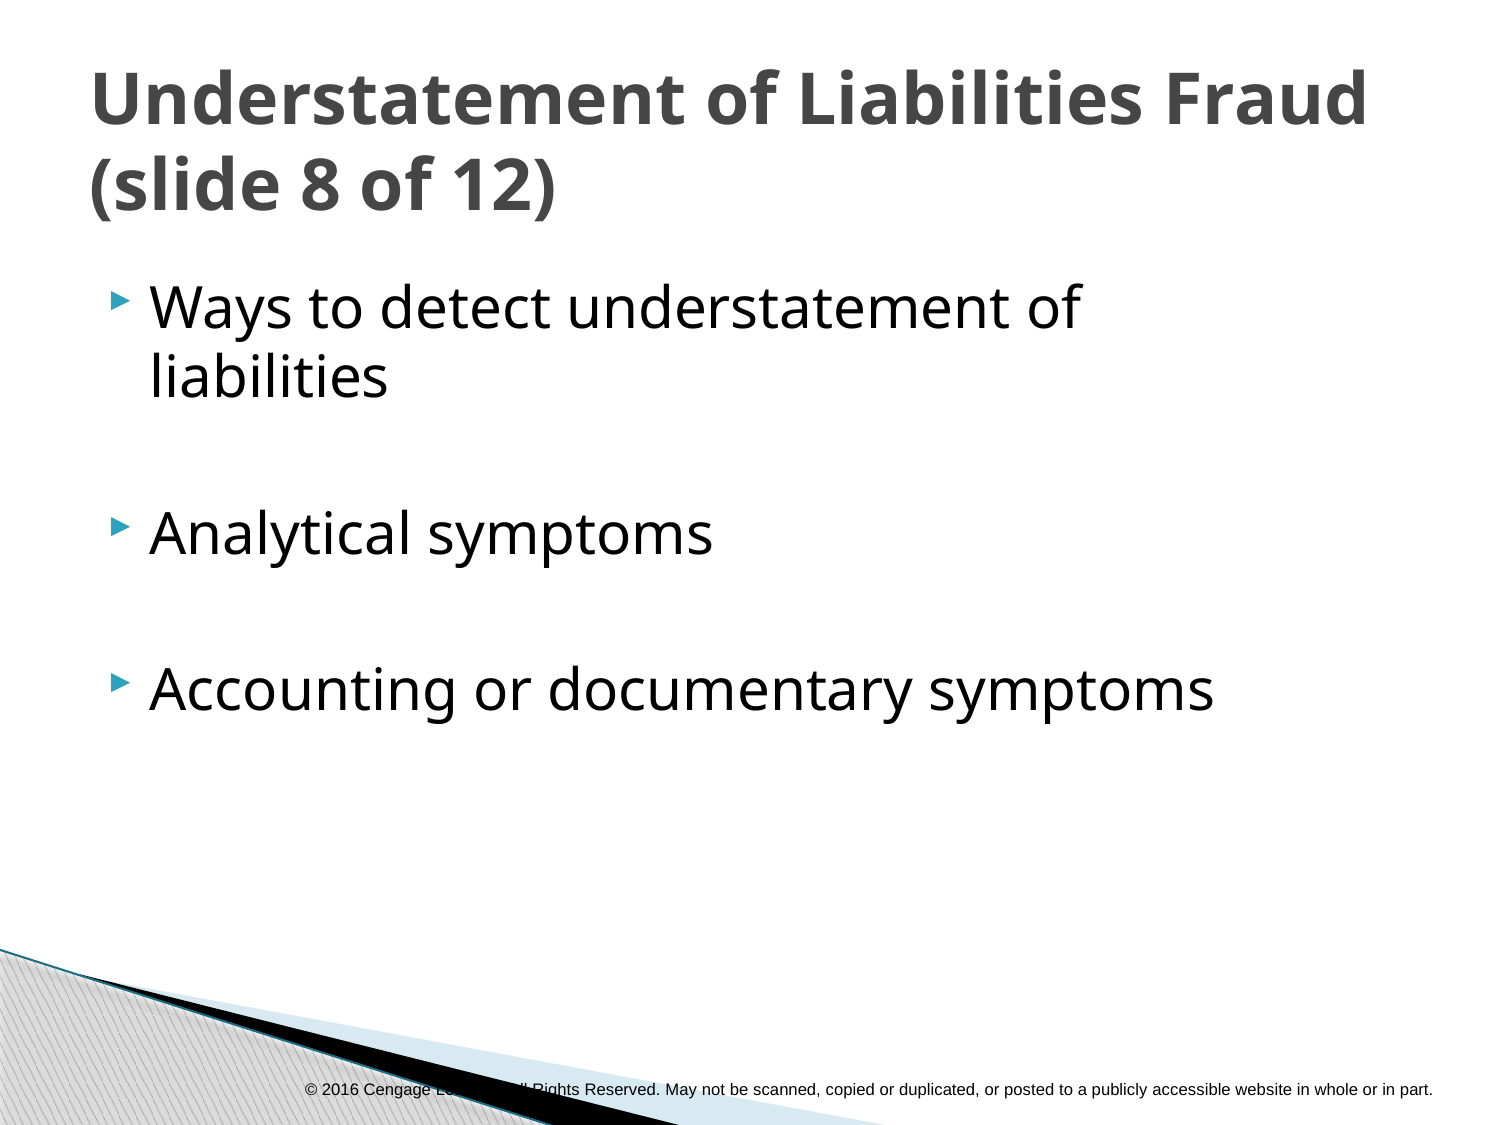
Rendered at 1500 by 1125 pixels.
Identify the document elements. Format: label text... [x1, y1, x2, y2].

list Ways to detect understatement of liabilities Analytical symptoms Accounting or documentary symptoms [75, 262, 1350, 1018]
text_box © 2016 Cengage Learning. All Rights Reserved. May not be scanned, copied or duplicated, or posted to a publicly accessible website in whole or in part. [37, 1018, 1450, 1107]
text_box Understatement of Liabilities Fraud (slide 8 of 12) [74, 45, 1425, 233]
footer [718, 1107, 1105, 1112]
